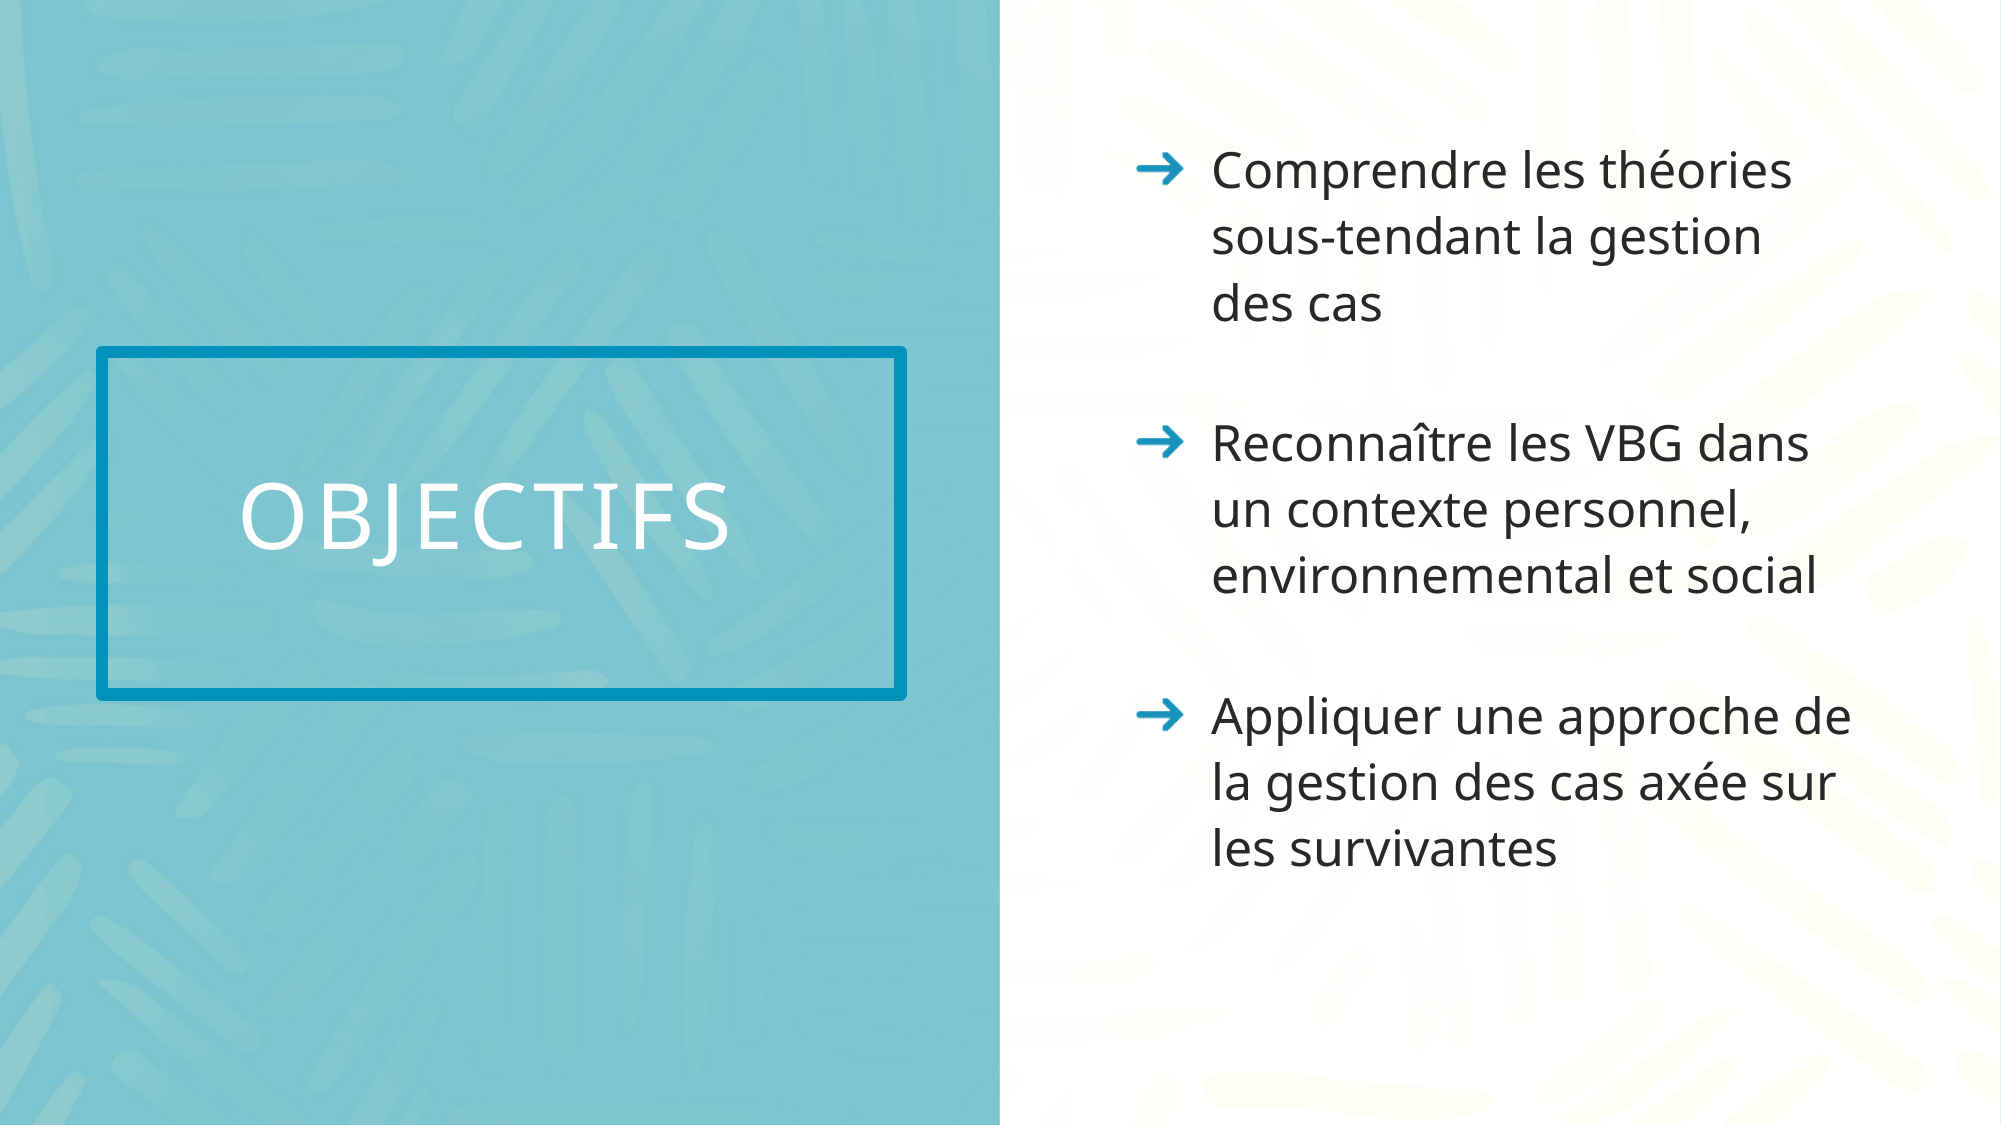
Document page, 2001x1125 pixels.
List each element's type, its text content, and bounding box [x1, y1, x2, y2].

title Objectifs [108, 396, 892, 651]
list Comprendre les théories sous-tendant la gestion des cas Reconnaître les VBG dans un contexte personnel, environnemental et social Appliquer une approche de la gestion des cas axée sur les survivantes [1128, 160, 1864, 991]
picture [0, 0, 2001, 1125]
